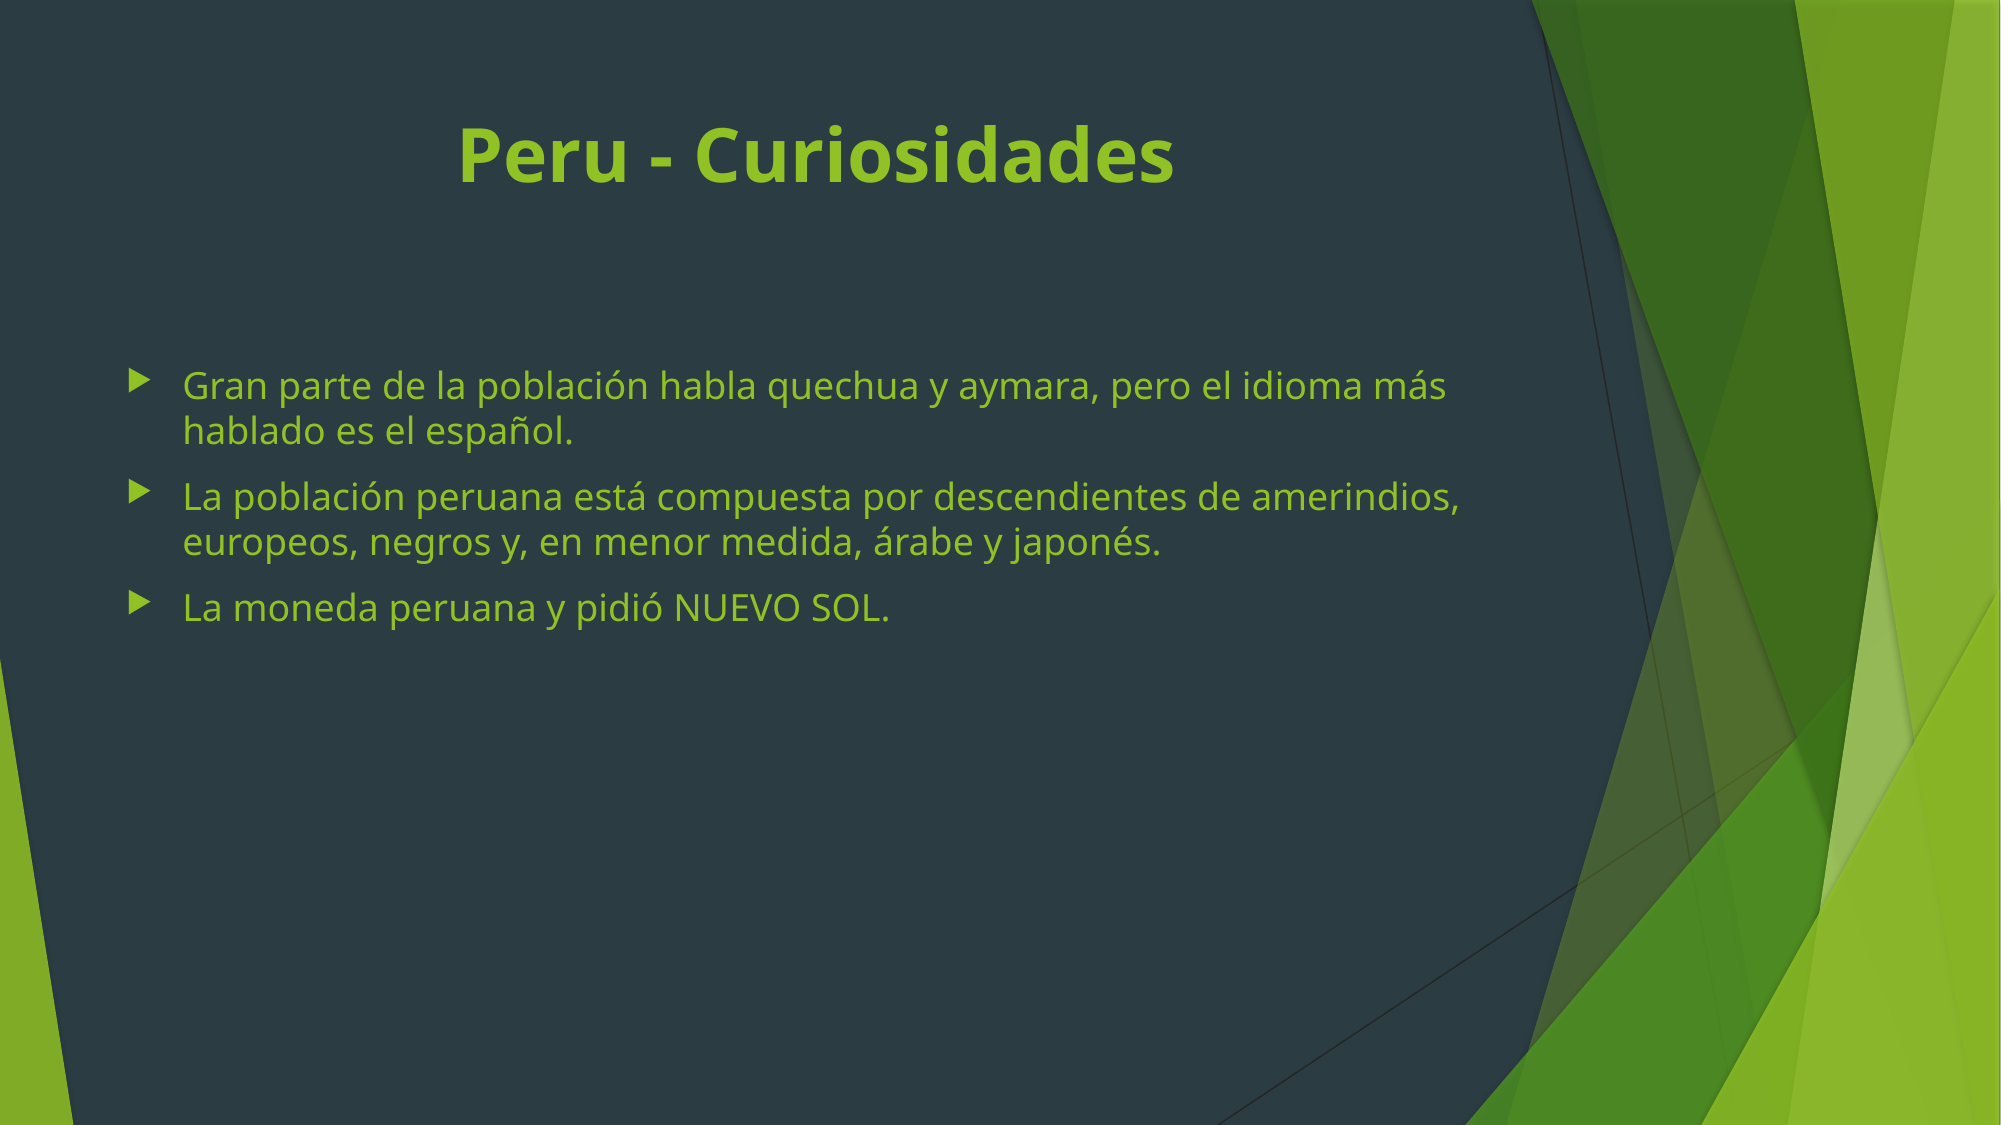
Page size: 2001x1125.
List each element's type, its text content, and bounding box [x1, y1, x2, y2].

title Peru - Curiosidades [111, 99, 1522, 317]
list Gran parte de la población habla quechua y aymara, pero el idioma más hablado es el español. La población peruana está compuesta por descendientes de amerindios, europeos, negros y, en menor medida, árabe y japonés. La moneda peruana y pidió NUEVO SOL. [111, 354, 1522, 992]
